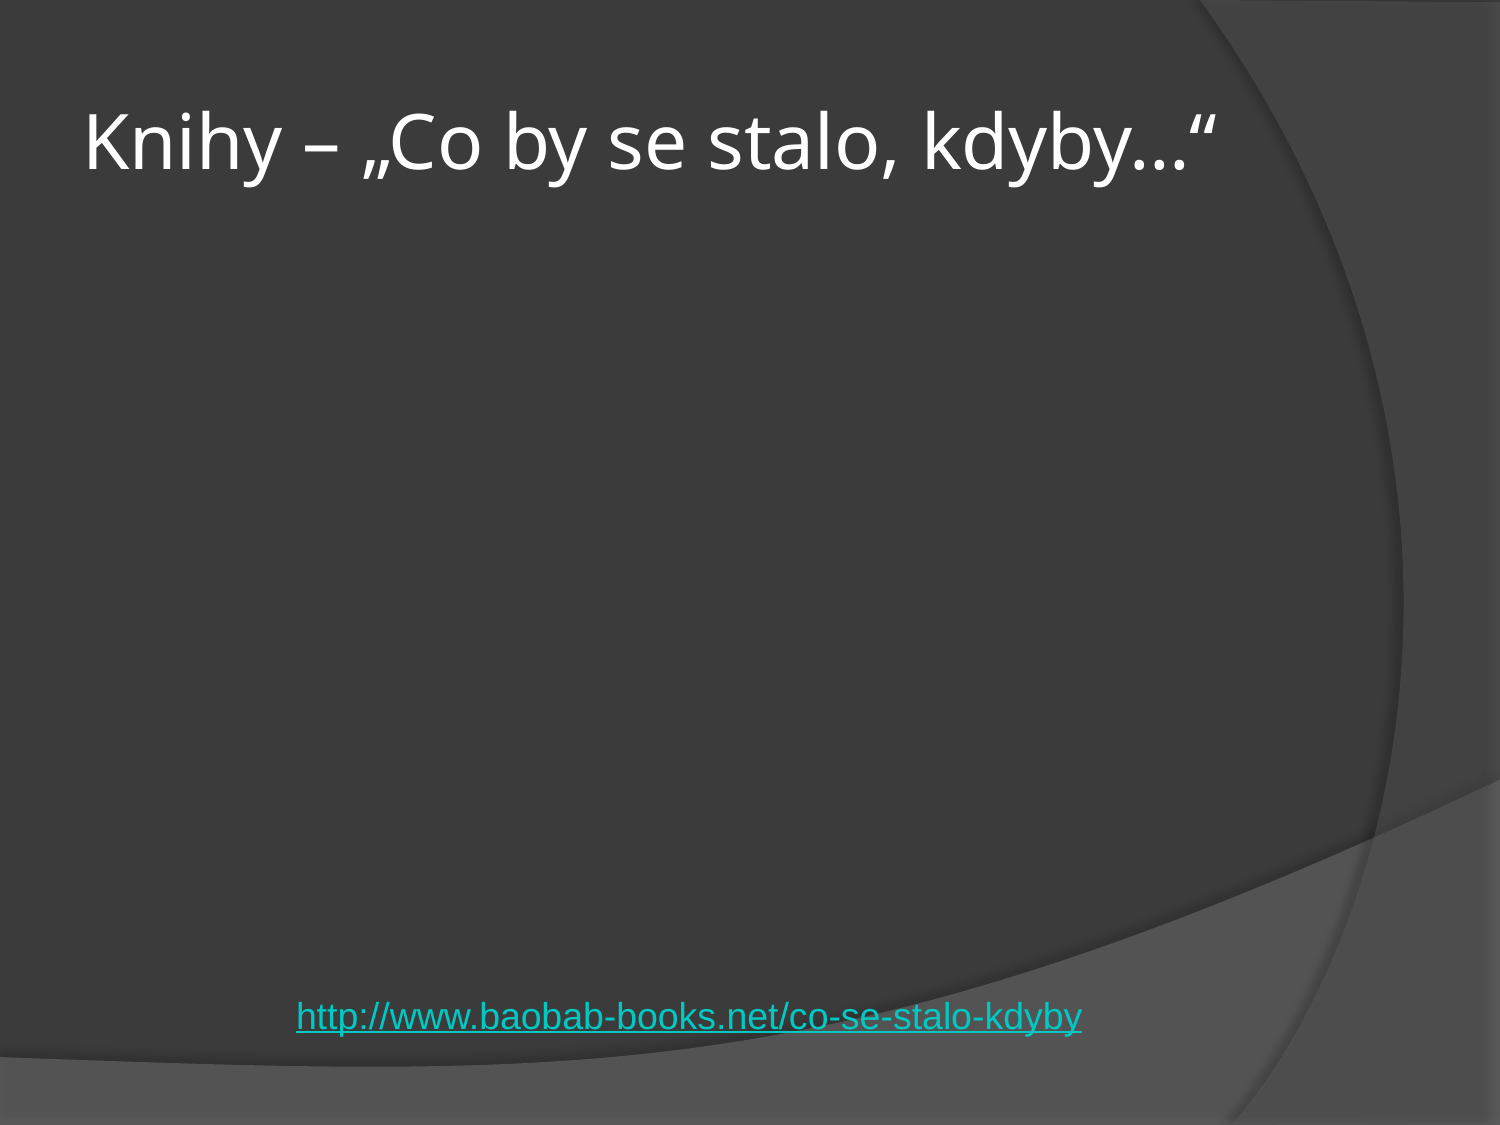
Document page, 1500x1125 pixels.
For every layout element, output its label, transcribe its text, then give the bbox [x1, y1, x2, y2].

text_box http://www.baobab-books.net/co-se-stalo-kdyby [281, 984, 1372, 1090]
title Knihy – „Co by se stalo, kdyby…“ [75, 45, 1300, 233]
